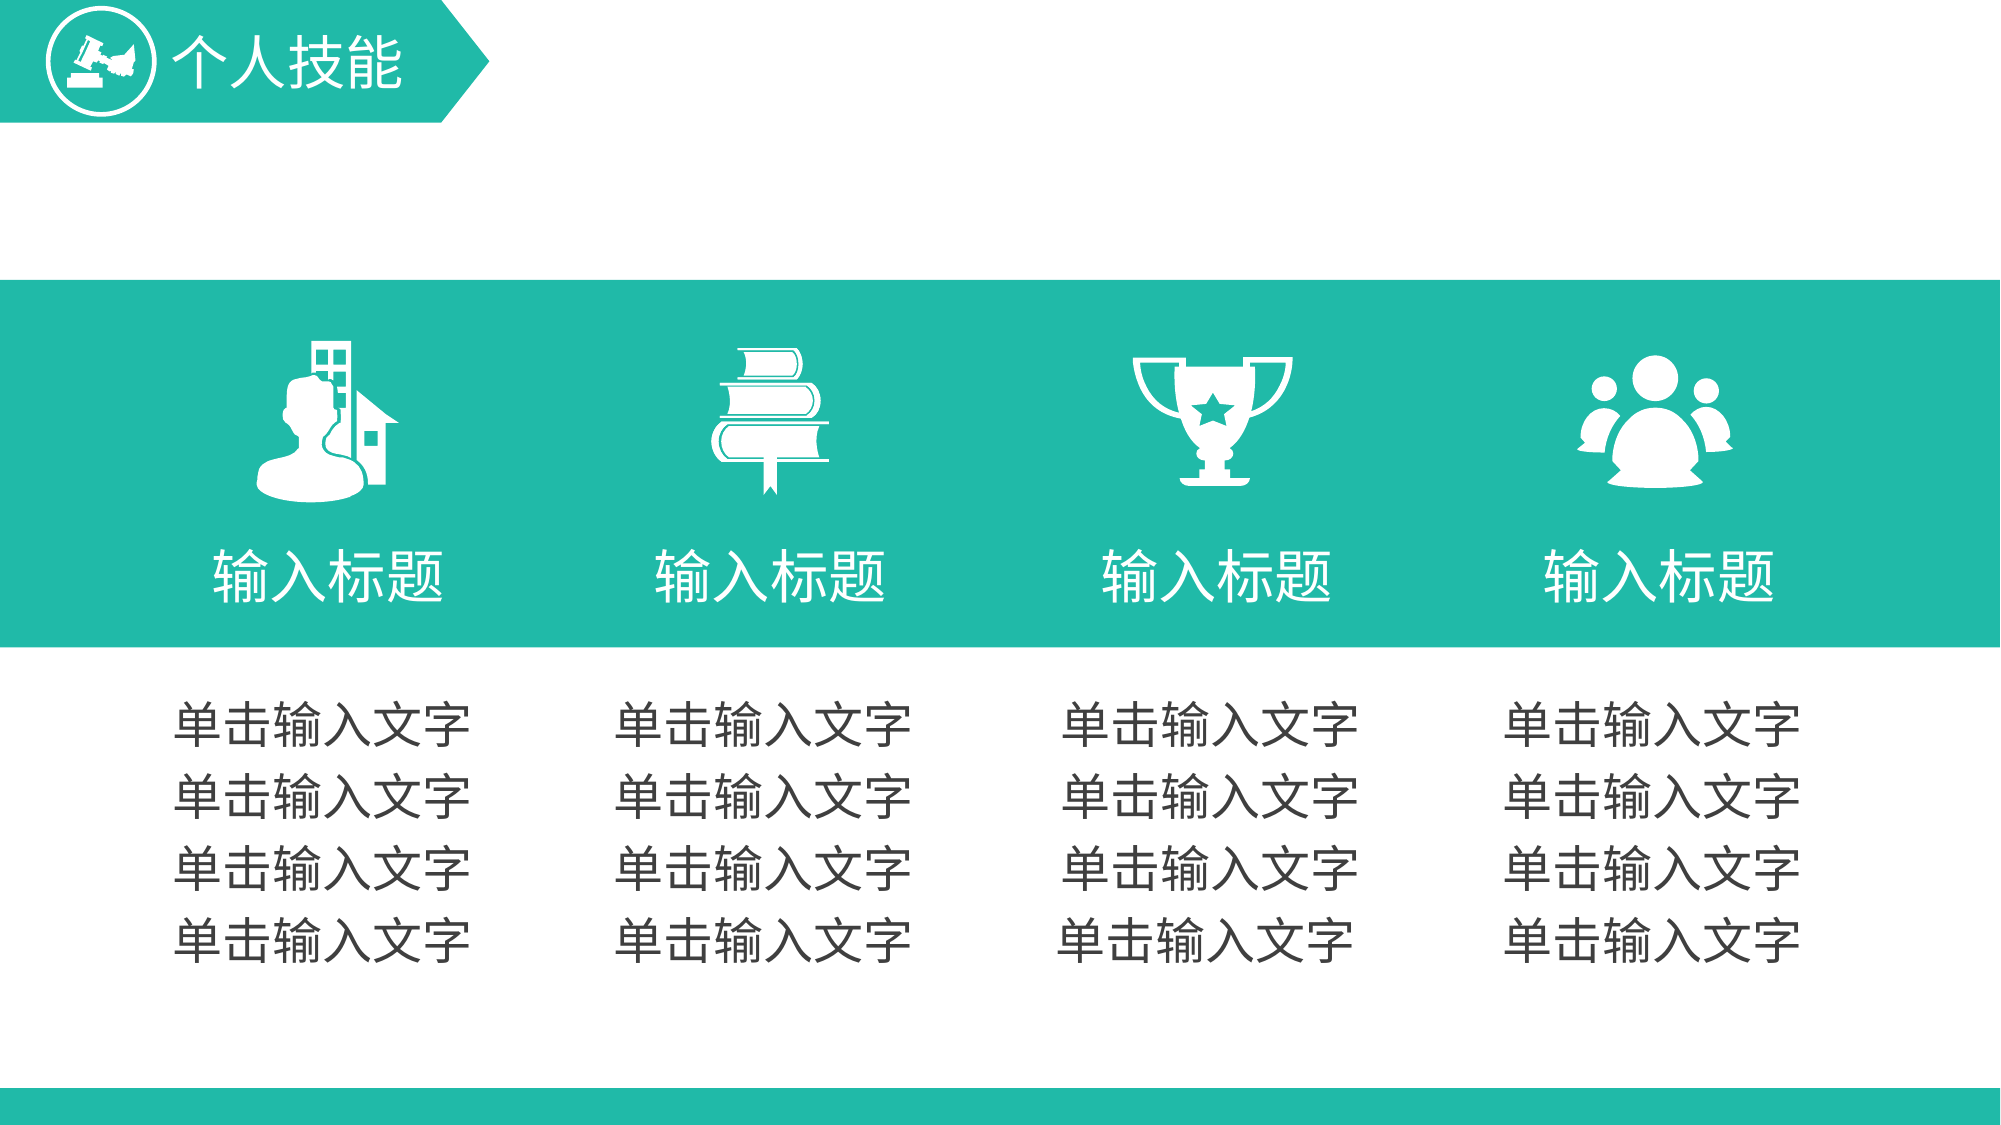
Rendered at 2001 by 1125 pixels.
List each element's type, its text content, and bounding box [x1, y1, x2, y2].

text_box [0, 279, 2000, 648]
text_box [194, 340, 461, 612]
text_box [1526, 355, 1792, 612]
text_box 单击输入文字 单击输入文字 单击输入文字 单击输入文字 [1019, 673, 1413, 977]
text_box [1083, 357, 1350, 612]
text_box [637, 348, 904, 612]
text_box 单击输入文字 单击输入文字 单击输入文字 单击输入文字 [131, 673, 525, 977]
text_box 单击输入文字 单击输入文字 单击输入文字 单击输入文字 [572, 673, 966, 977]
text_box 单击输入文字 单击输入文字 单击输入文字 单击输入文字 [1461, 673, 1855, 977]
